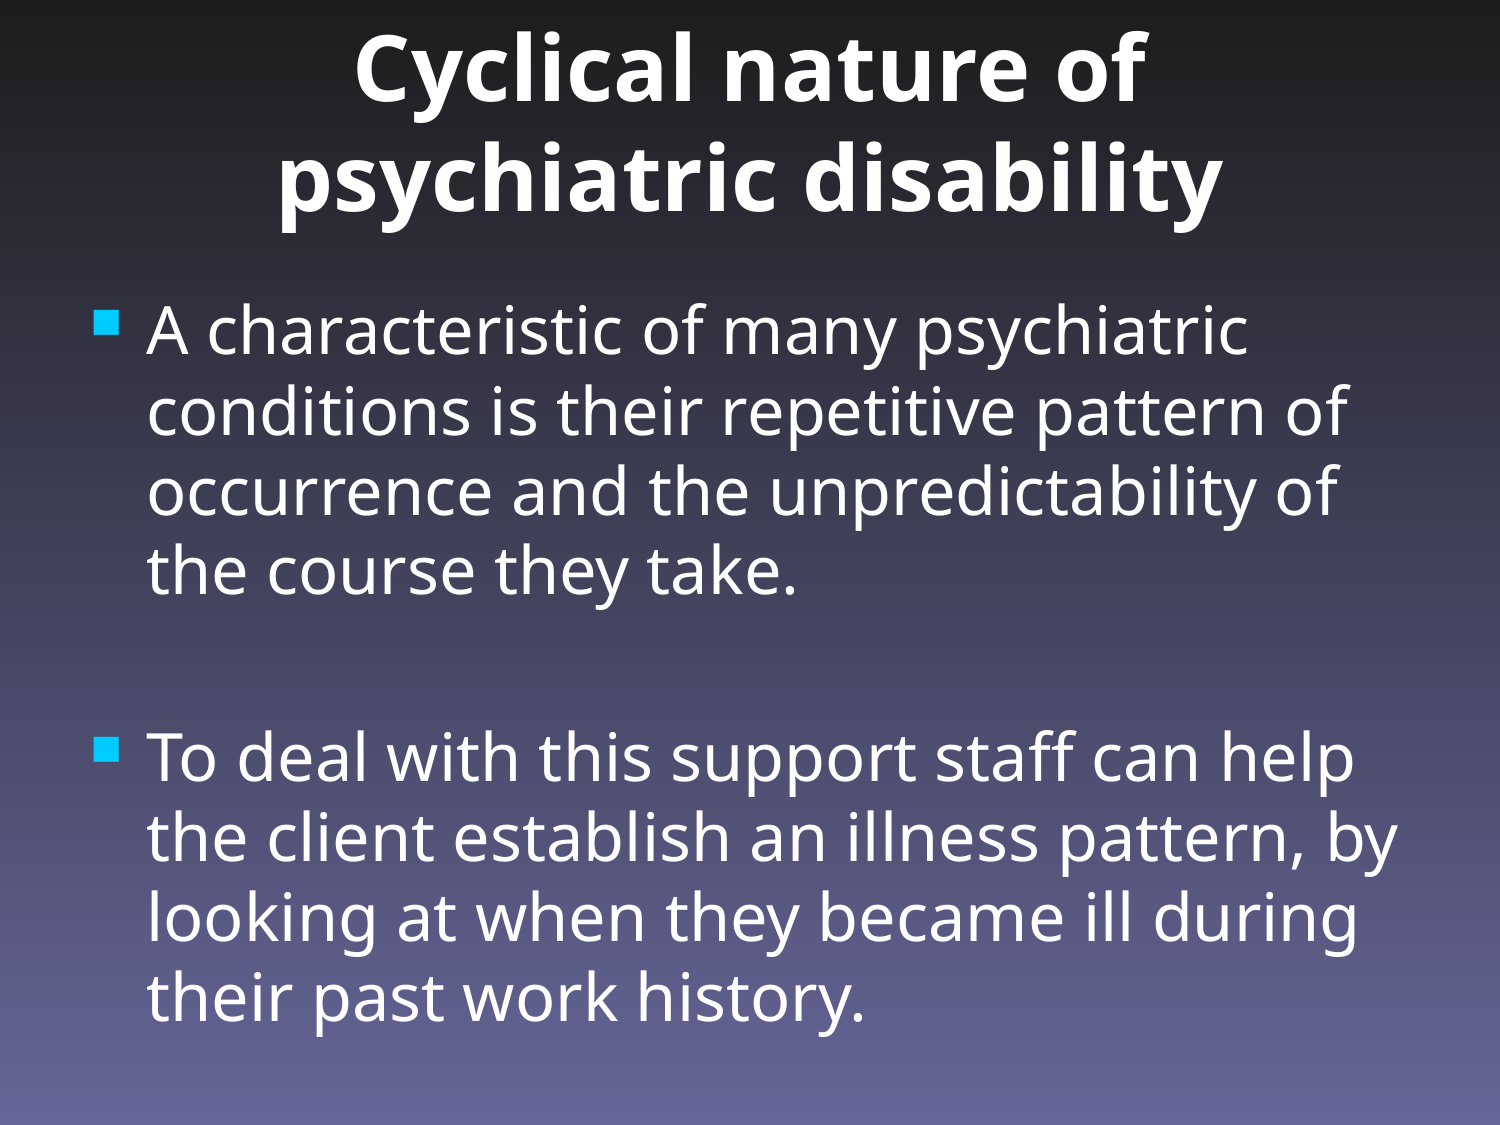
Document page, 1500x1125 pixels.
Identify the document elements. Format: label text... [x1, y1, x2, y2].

list A characteristic of many psychiatric conditions is their repetitive pattern of occurrence and the unpredictability of the course they take. To deal with this support staff can help the client establish an illness pattern, by looking at when they became ill during their past work history. [74, 187, 1426, 1001]
title Cyclical nature of psychiatric disability [74, 62, 1426, 187]
